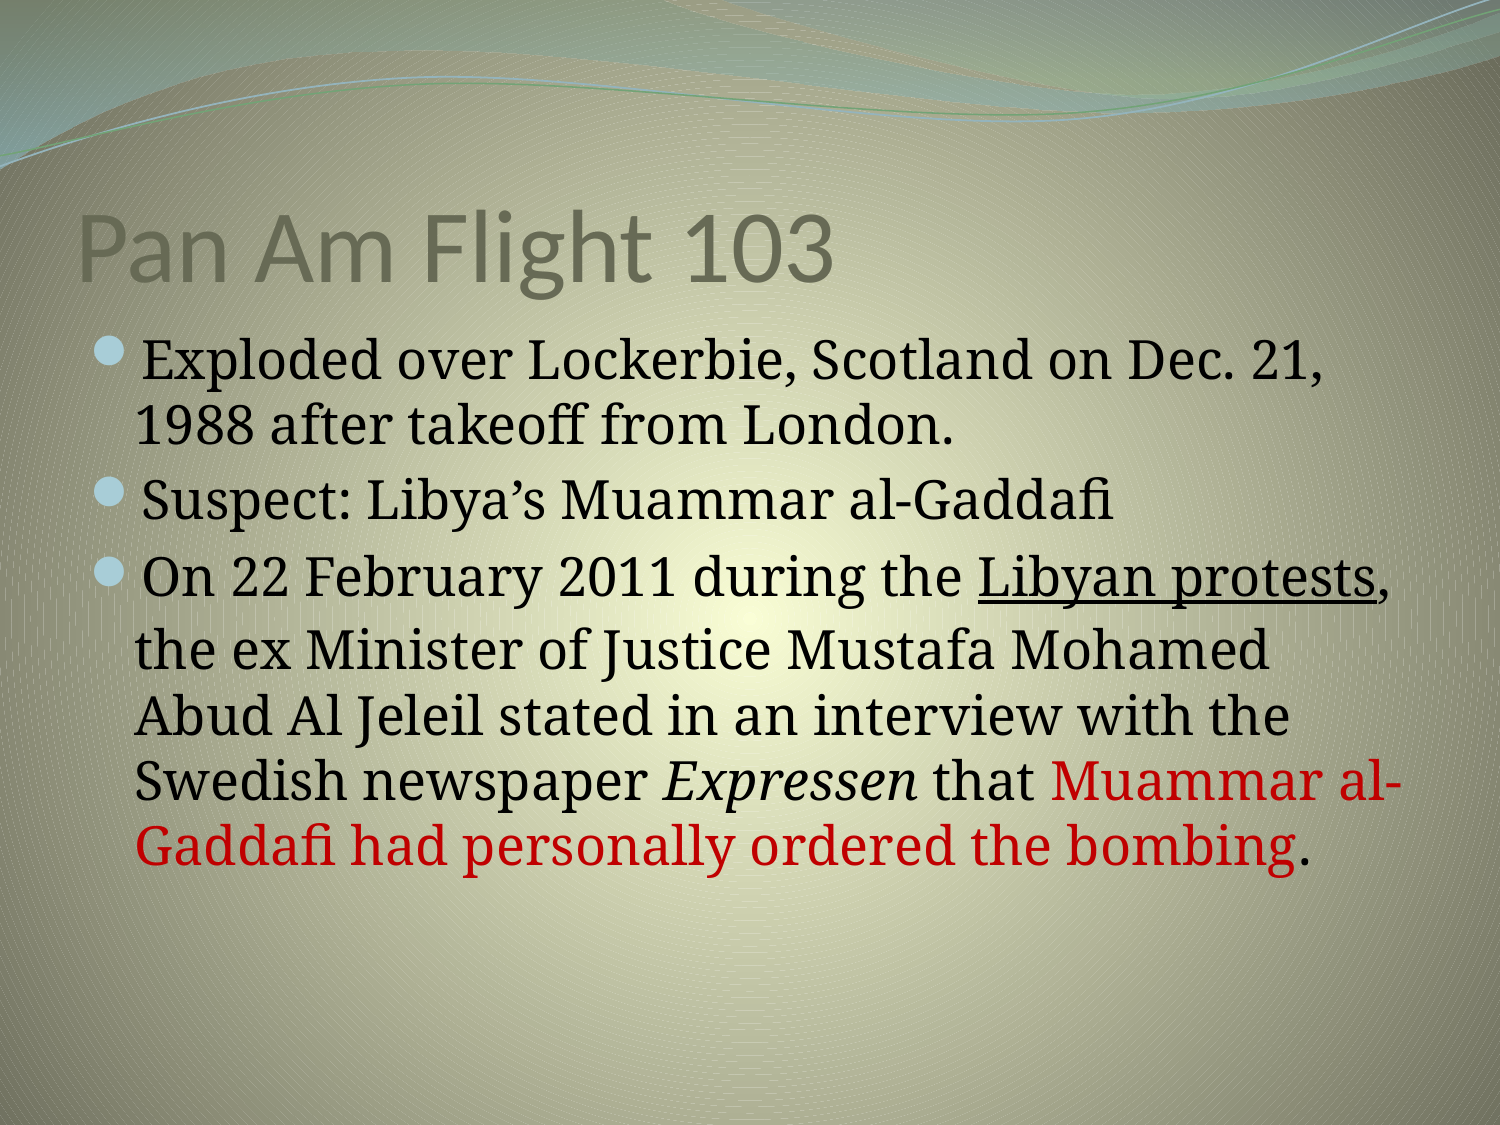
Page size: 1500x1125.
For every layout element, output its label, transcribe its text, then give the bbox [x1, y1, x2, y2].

list Exploded over Lockerbie, Scotland on Dec. 21, 1988 after takeoff from London. Suspect: Libya’s Muammar al-Gaddafi On 22 February 2011 during the Libyan protests, the ex Minister of Justice Mustafa Mohamed Abud Al Jeleil stated in an interview with the Swedish newspaper Expressen that Muammar al-Gaddafi had personally ordered the bombing. [75, 317, 1425, 1038]
title Pan Am Flight 103 [75, 115, 1425, 303]
